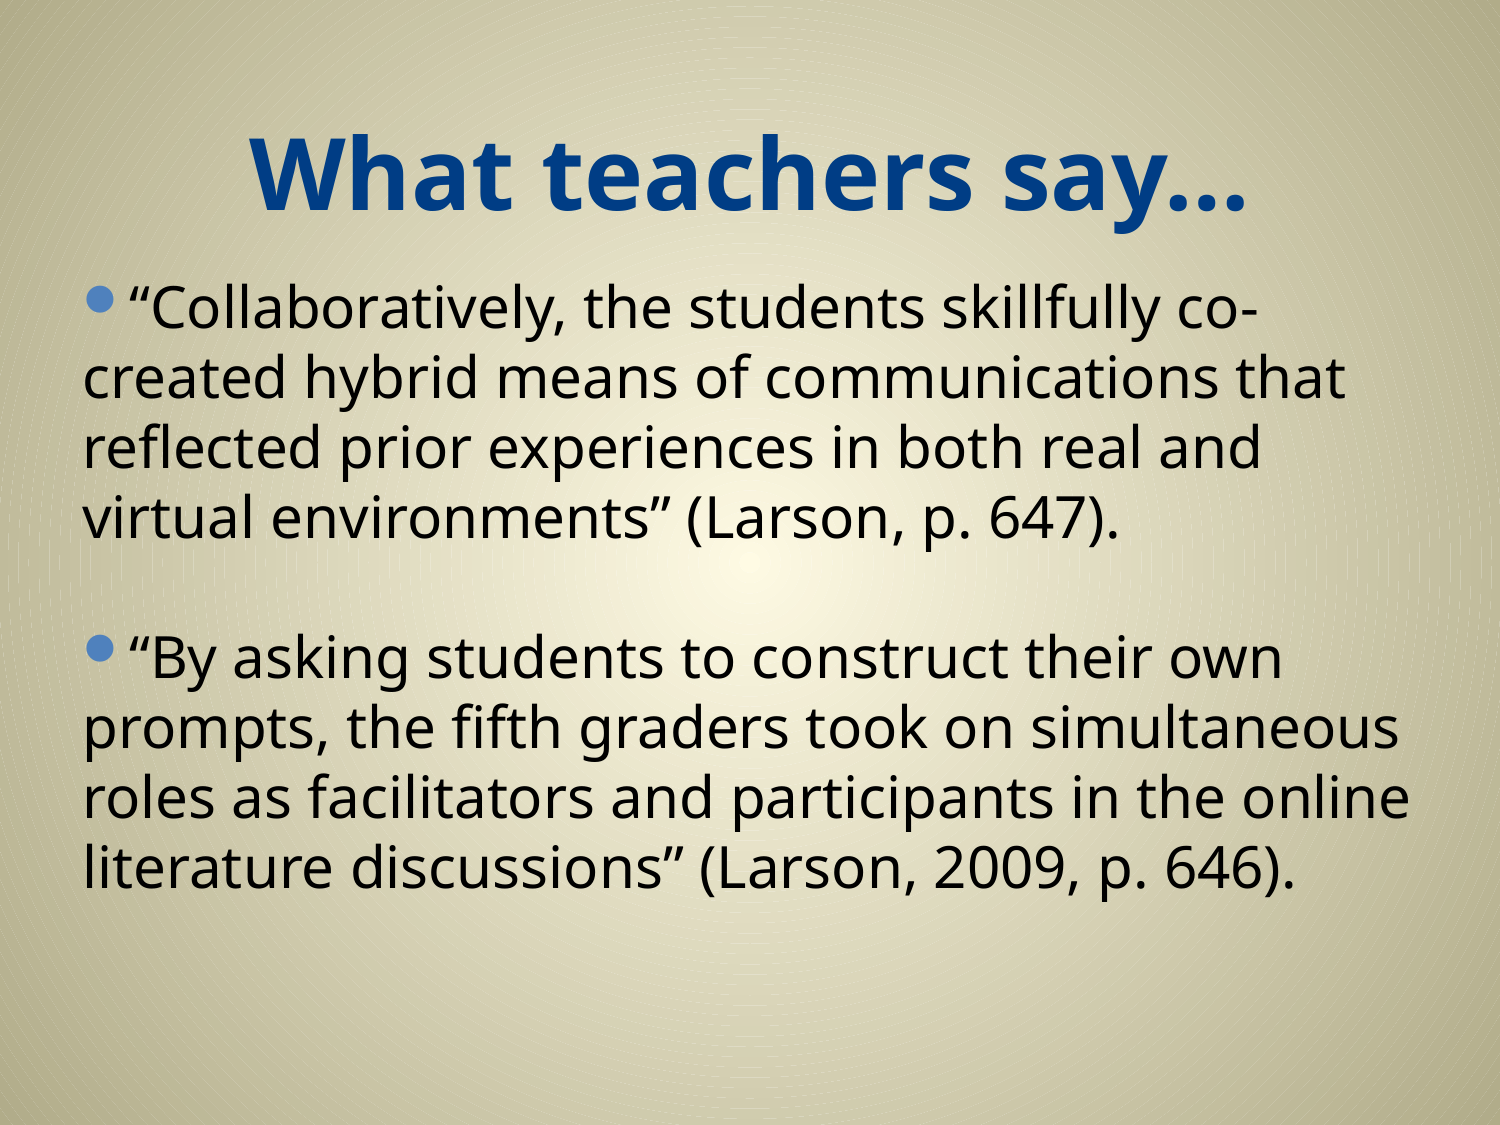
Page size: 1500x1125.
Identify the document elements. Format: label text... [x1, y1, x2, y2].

list “Collaboratively, the students skillfully co-created hybrid means of communications that reflected prior experiences in both real and virtual environments” (Larson, p. 647). “By asking students to construct their own prompts, the fifth graders took on simultaneous roles as facilitators and participants in the online literature discussions” (Larson, 2009, p. 646). [75, 262, 1425, 1005]
title What teachers say… [75, 50, 1425, 238]
